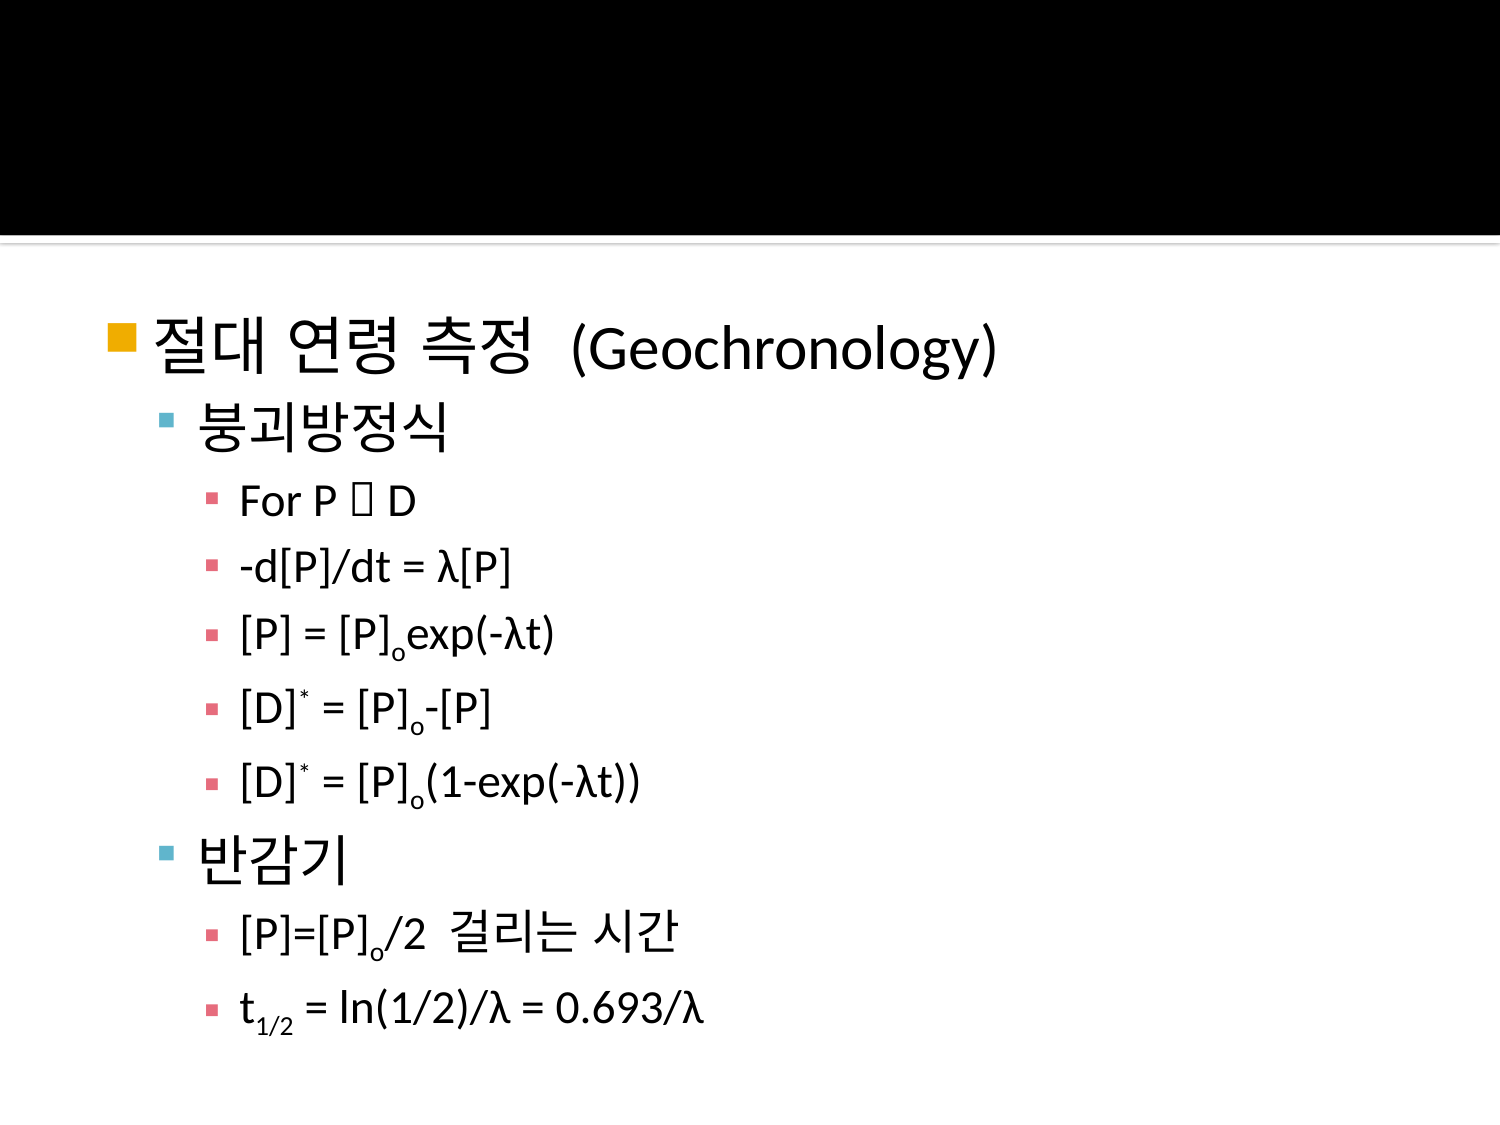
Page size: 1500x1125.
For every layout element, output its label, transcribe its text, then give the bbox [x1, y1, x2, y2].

list 절대 연령 측정 (Geochronology) 붕괴방정식 For P  D -d[P]/dt = λ[P] [P] = [P]oexp(-λt) [D]* = [P]o-[P] [D]* = [P]o(1-exp(-λt)) 반감기 [P]=[P]o/2 걸리는 시간 t1/2 = ln(1/2)/λ = 0.693/λ [75, 291, 1425, 1050]
